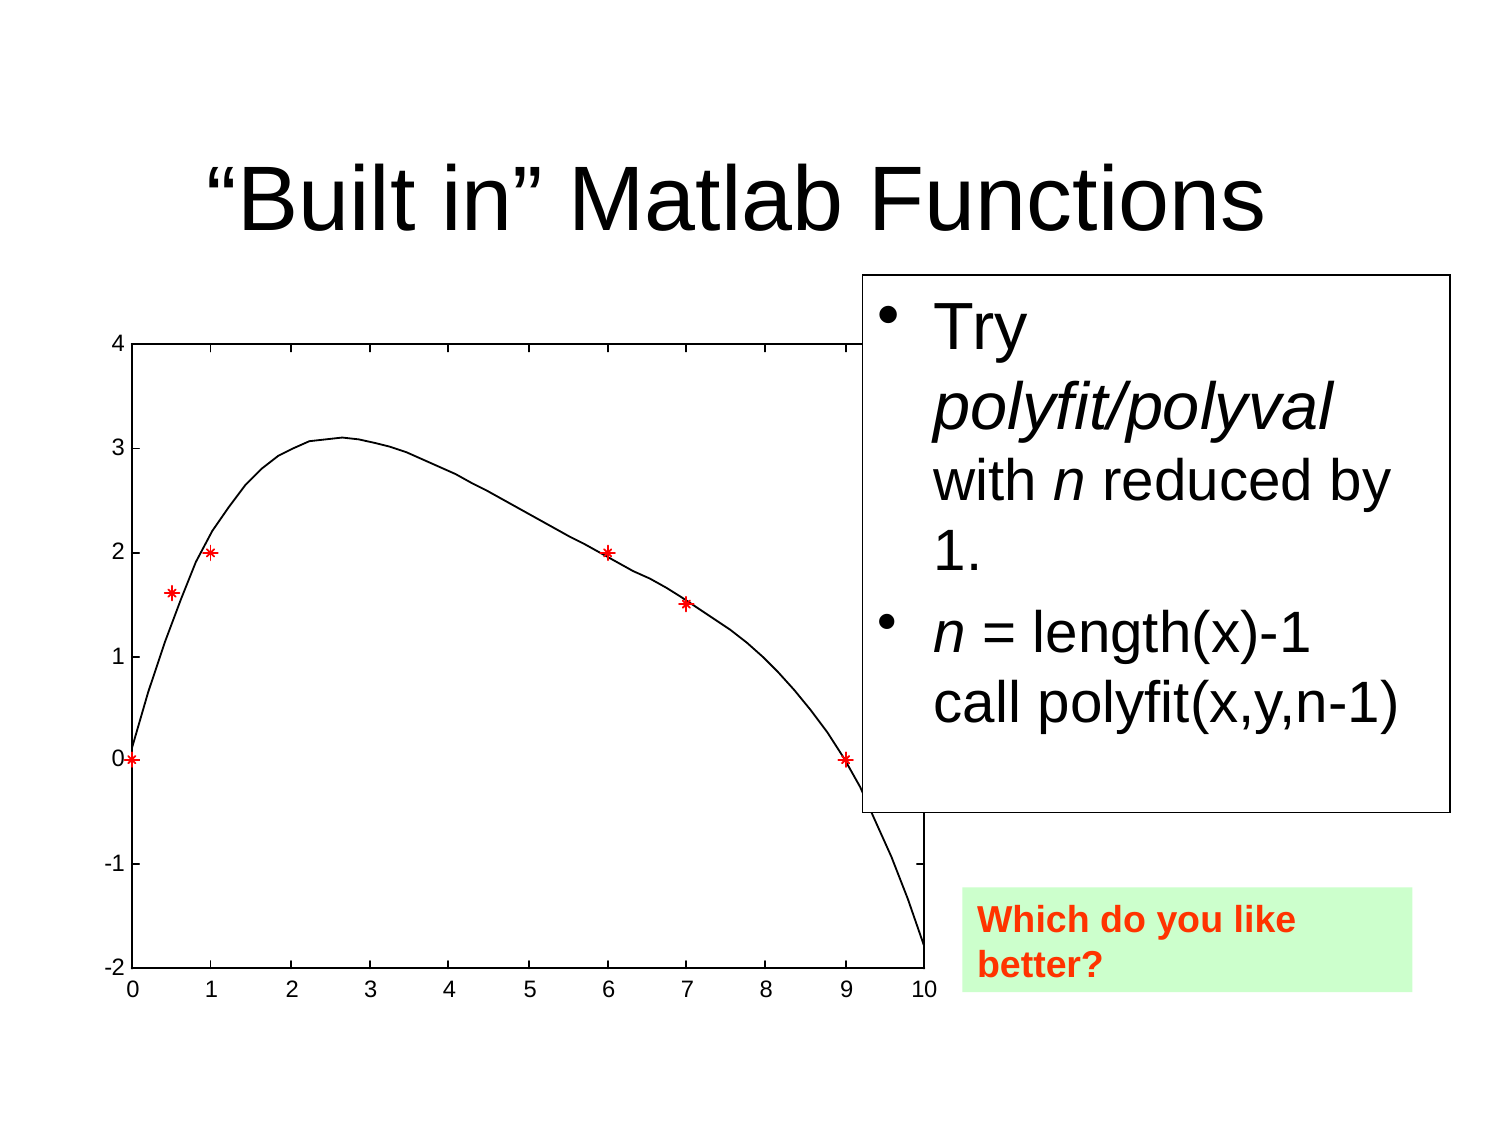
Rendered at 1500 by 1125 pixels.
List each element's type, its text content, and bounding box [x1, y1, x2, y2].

list Try polyfit/polyval with n reduced by 1. n = length(x)-1 call polyfit(x,y,n-1) [862, 274, 1451, 813]
picture [0, 287, 1026, 1057]
title “Built in” Matlab Functions [99, 99, 1376, 285]
text_box Which do you like better? [1029, 887, 1413, 993]
